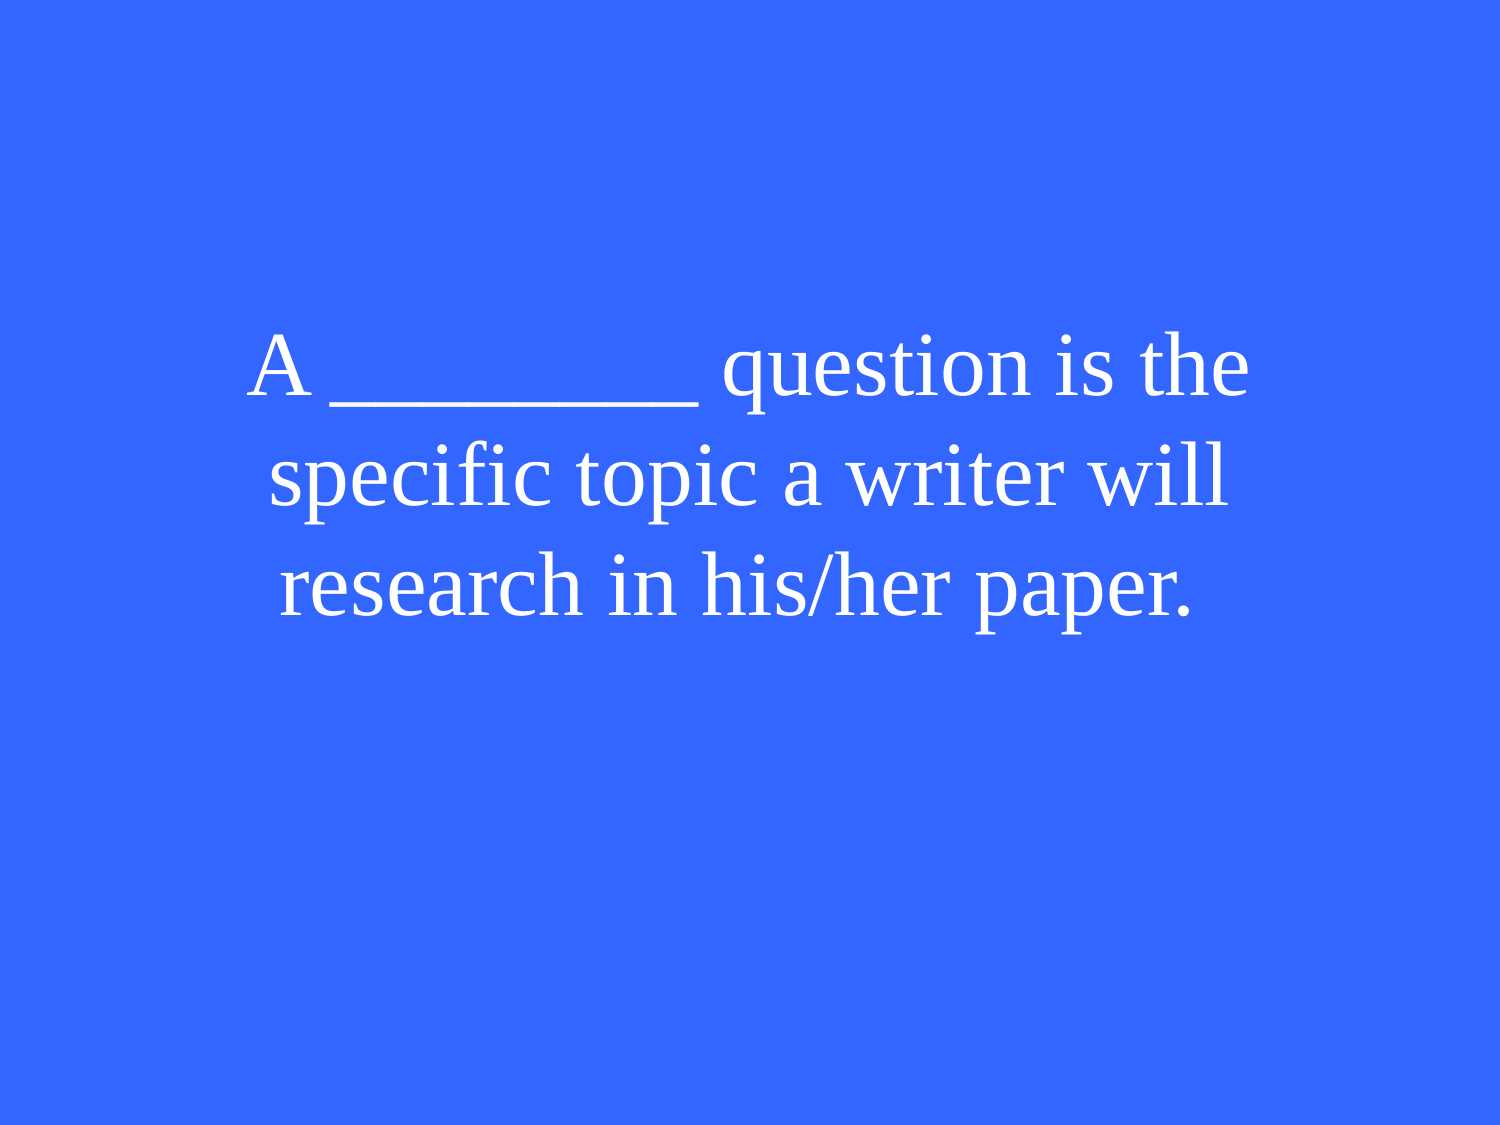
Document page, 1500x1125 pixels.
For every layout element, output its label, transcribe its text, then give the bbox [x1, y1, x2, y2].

title A ________ question is the specific topic a writer will research in his/her paper. [112, 374, 1388, 563]
